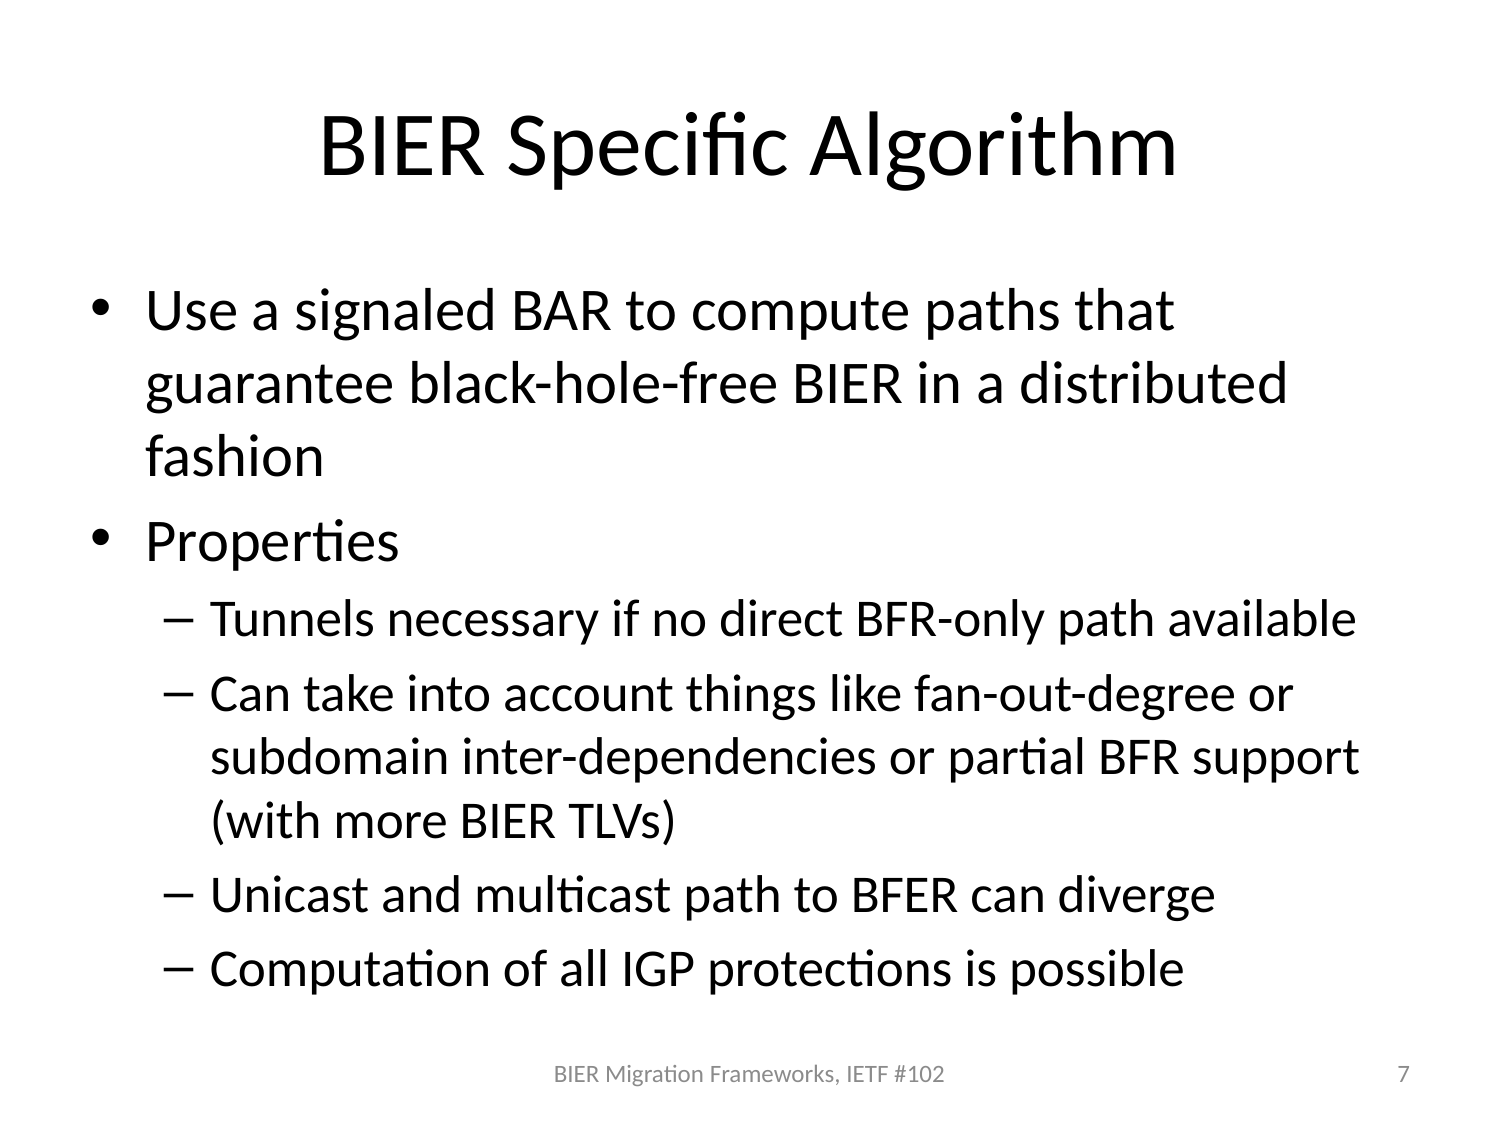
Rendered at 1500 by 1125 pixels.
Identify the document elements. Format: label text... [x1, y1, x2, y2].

footer BIER Migration Frameworks, IETF #102 [512, 1042, 988, 1103]
list Use a signaled BAR to compute paths that guarantee black-hole-free BIER in a distributed fashion Properties Tunnels necessary if no direct BFR-only path available Can take into account things like fan-out-degree or subdomain inter-dependencies or partial BFR support (with more BIER TLVs) Unicast and multicast path to BFER can diverge Computation of all IGP protections is possible [75, 262, 1425, 1005]
title BIER Specific Algorithm [75, 45, 1425, 233]
slide_number 7 [1074, 1042, 1425, 1103]
